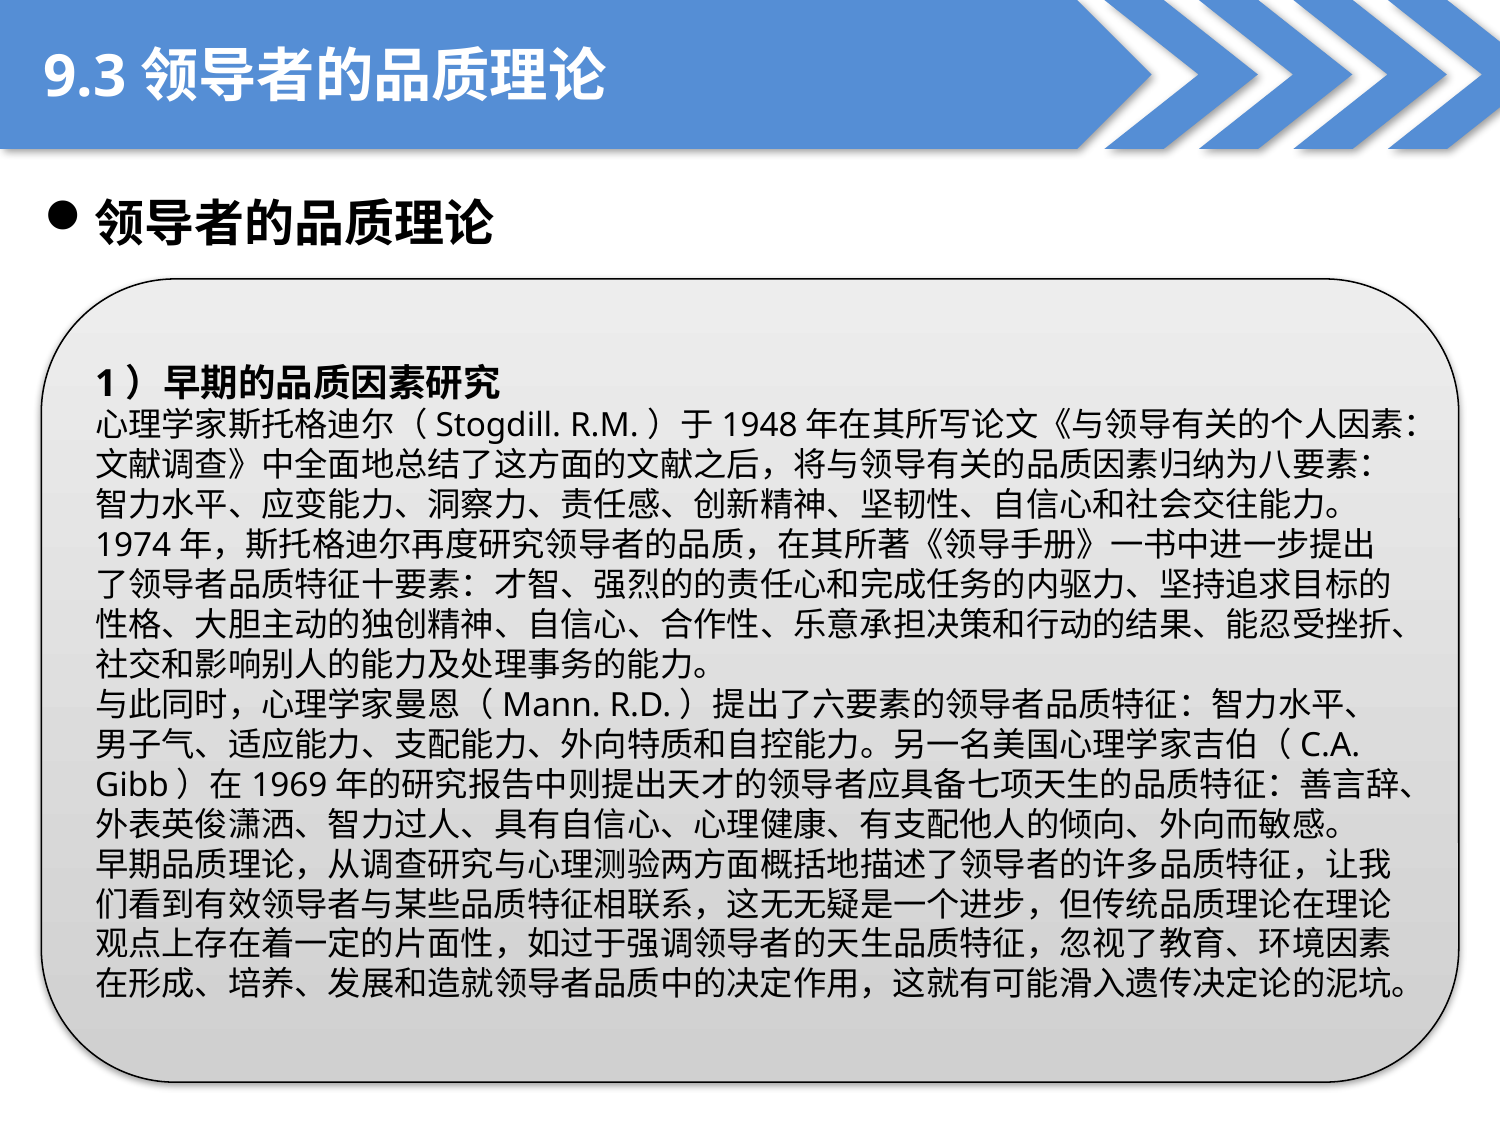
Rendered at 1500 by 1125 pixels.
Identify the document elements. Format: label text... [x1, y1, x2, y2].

text_box 1）早期的品质因素研究 心理学家斯托格迪尔（Stogdill. R.M.）于1948年在其所写论文《与领导有关的个人因素：文献调查》中全面地总结了这方面的文献之后，将与领导有关的品质因素归纳为八要素：智力水平、应变能力、洞察力、责任感、创新精神、坚韧性、自信心和社会交往能力。 1974年，斯托格迪尔再度研究领导者的品质，在其所著《领导手册》一书中进一步提出了领导者品质特征十要素：才智、强烈的的责任心和完成任务的内驱力、坚持追求目标的性格、大胆主动的独创精神、自信心、合作性、乐意承担决策和行动的结果、能忍受挫折、社交和影响别人的能力及处理事务的能力。 与此同时，心理学家曼恩（Mann. R.D.）提出了六要素的领导者品质特征：智力水平、男子气、适应能力、支配能力、外向特质和自控能力。另一名美国心理学家吉伯（C.A. Gibb）在1969年的研究报告中则提出天才的领导者应具备七项天生的品质特征：善言辞、外表英俊潇洒、智力过人、具有自信心、心理健康、有支配他人的倾向、外向而敏感。 早期品质理论，从调查研究与心理测验两方面概括地描述了领导者的许多品质特征，让我们看到有效领导者与某些品质特征相联系，这无无疑是一个进步，但传统品质理论在理论观点上存在着一定的片面性，如过于强调领导者的天生品质特征，忽视了教育、环境因素在形成、培养、发展和造就领导者品质中的决定作用，这就有可能滑入遗传决定论的泥坑。 [40, 278, 1460, 1083]
text_box 领导者的品质理论 [29, 184, 703, 260]
text_box 9.3领导者的品质理论 [28, 30, 622, 116]
